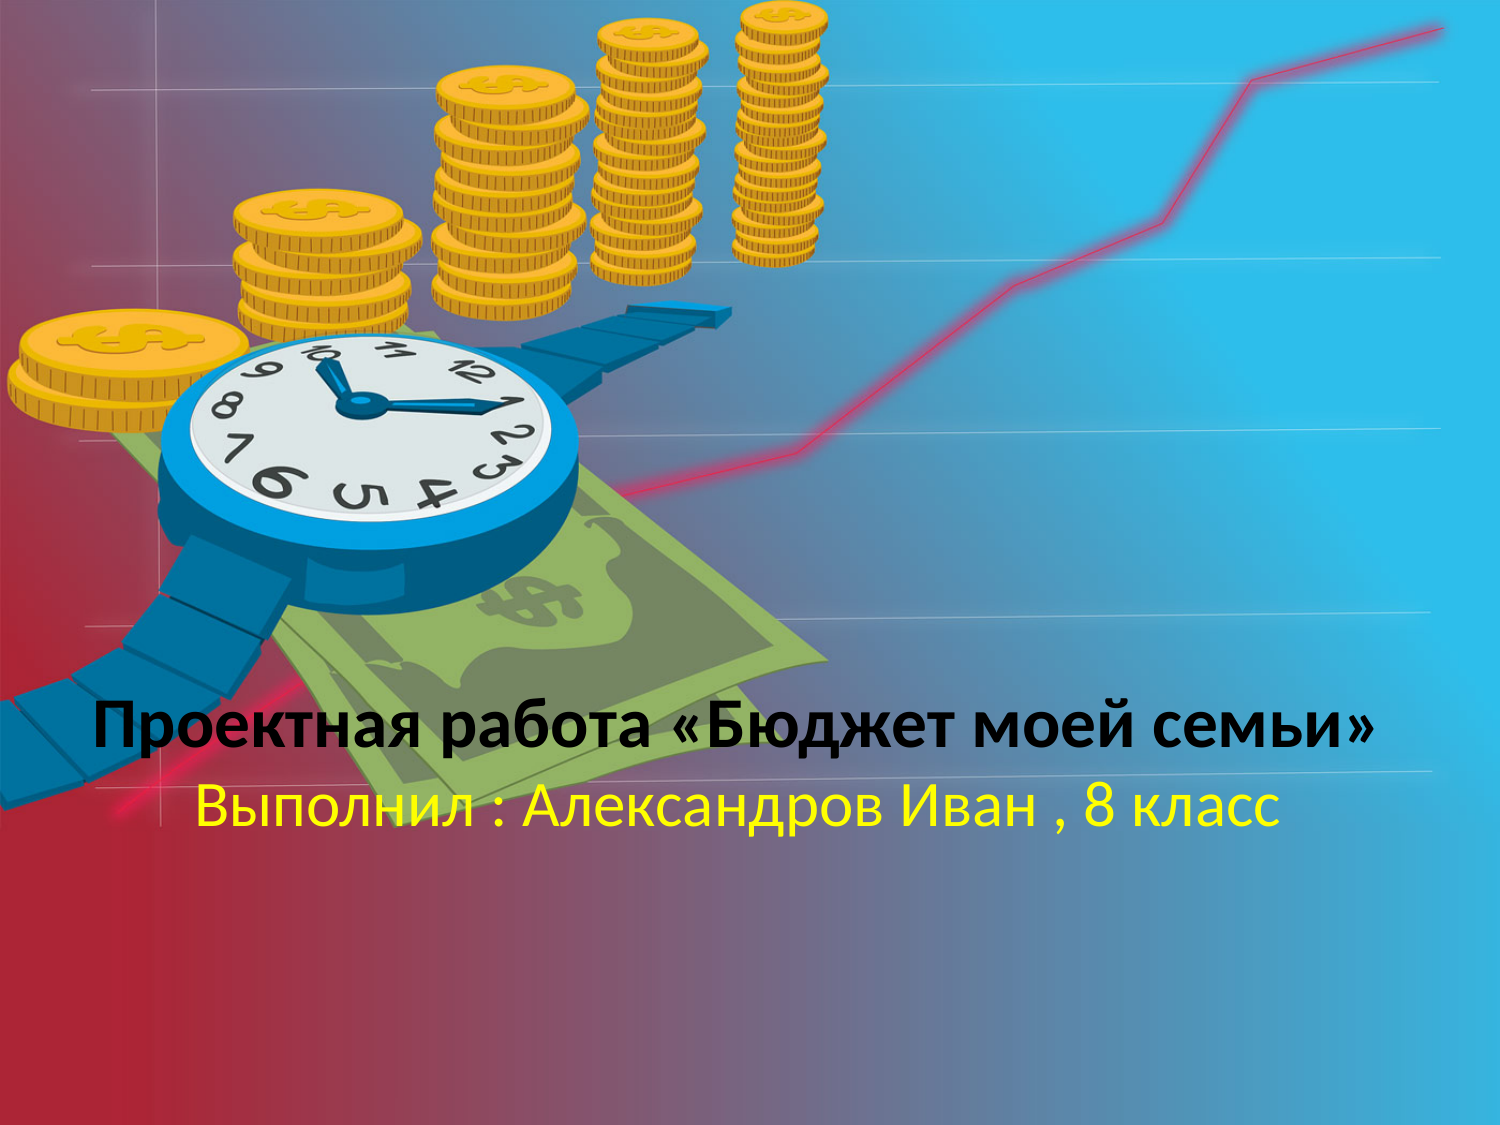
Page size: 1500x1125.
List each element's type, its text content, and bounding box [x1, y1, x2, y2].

title Проектная работа «Бюджет моей семьи» Выполнил : Александров Иван , 8 класс [64, 656, 1412, 858]
picture [0, 0, 1500, 1125]
